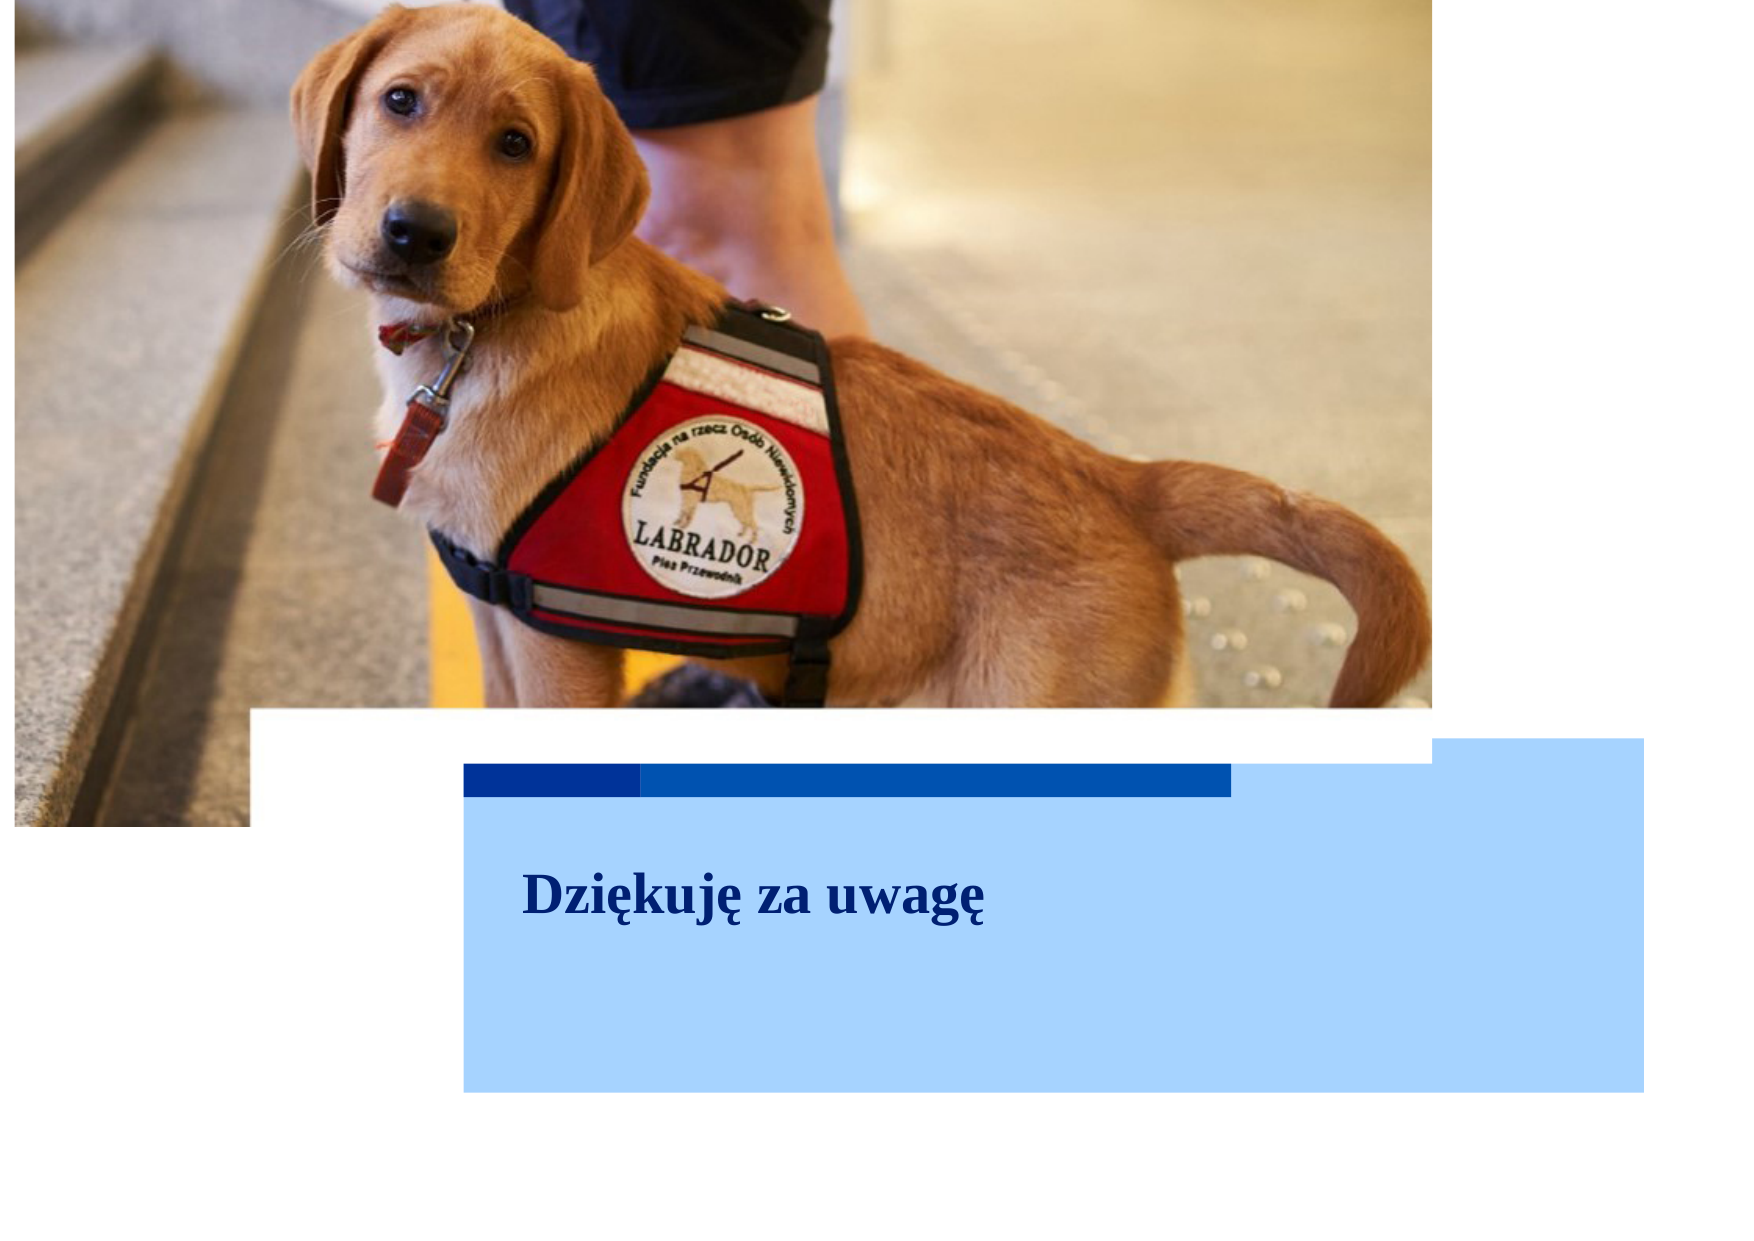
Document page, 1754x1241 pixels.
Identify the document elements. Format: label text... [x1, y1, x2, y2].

title Dziękuję za uwagę [522, 852, 1586, 1069]
picture [14, 0, 1433, 827]
